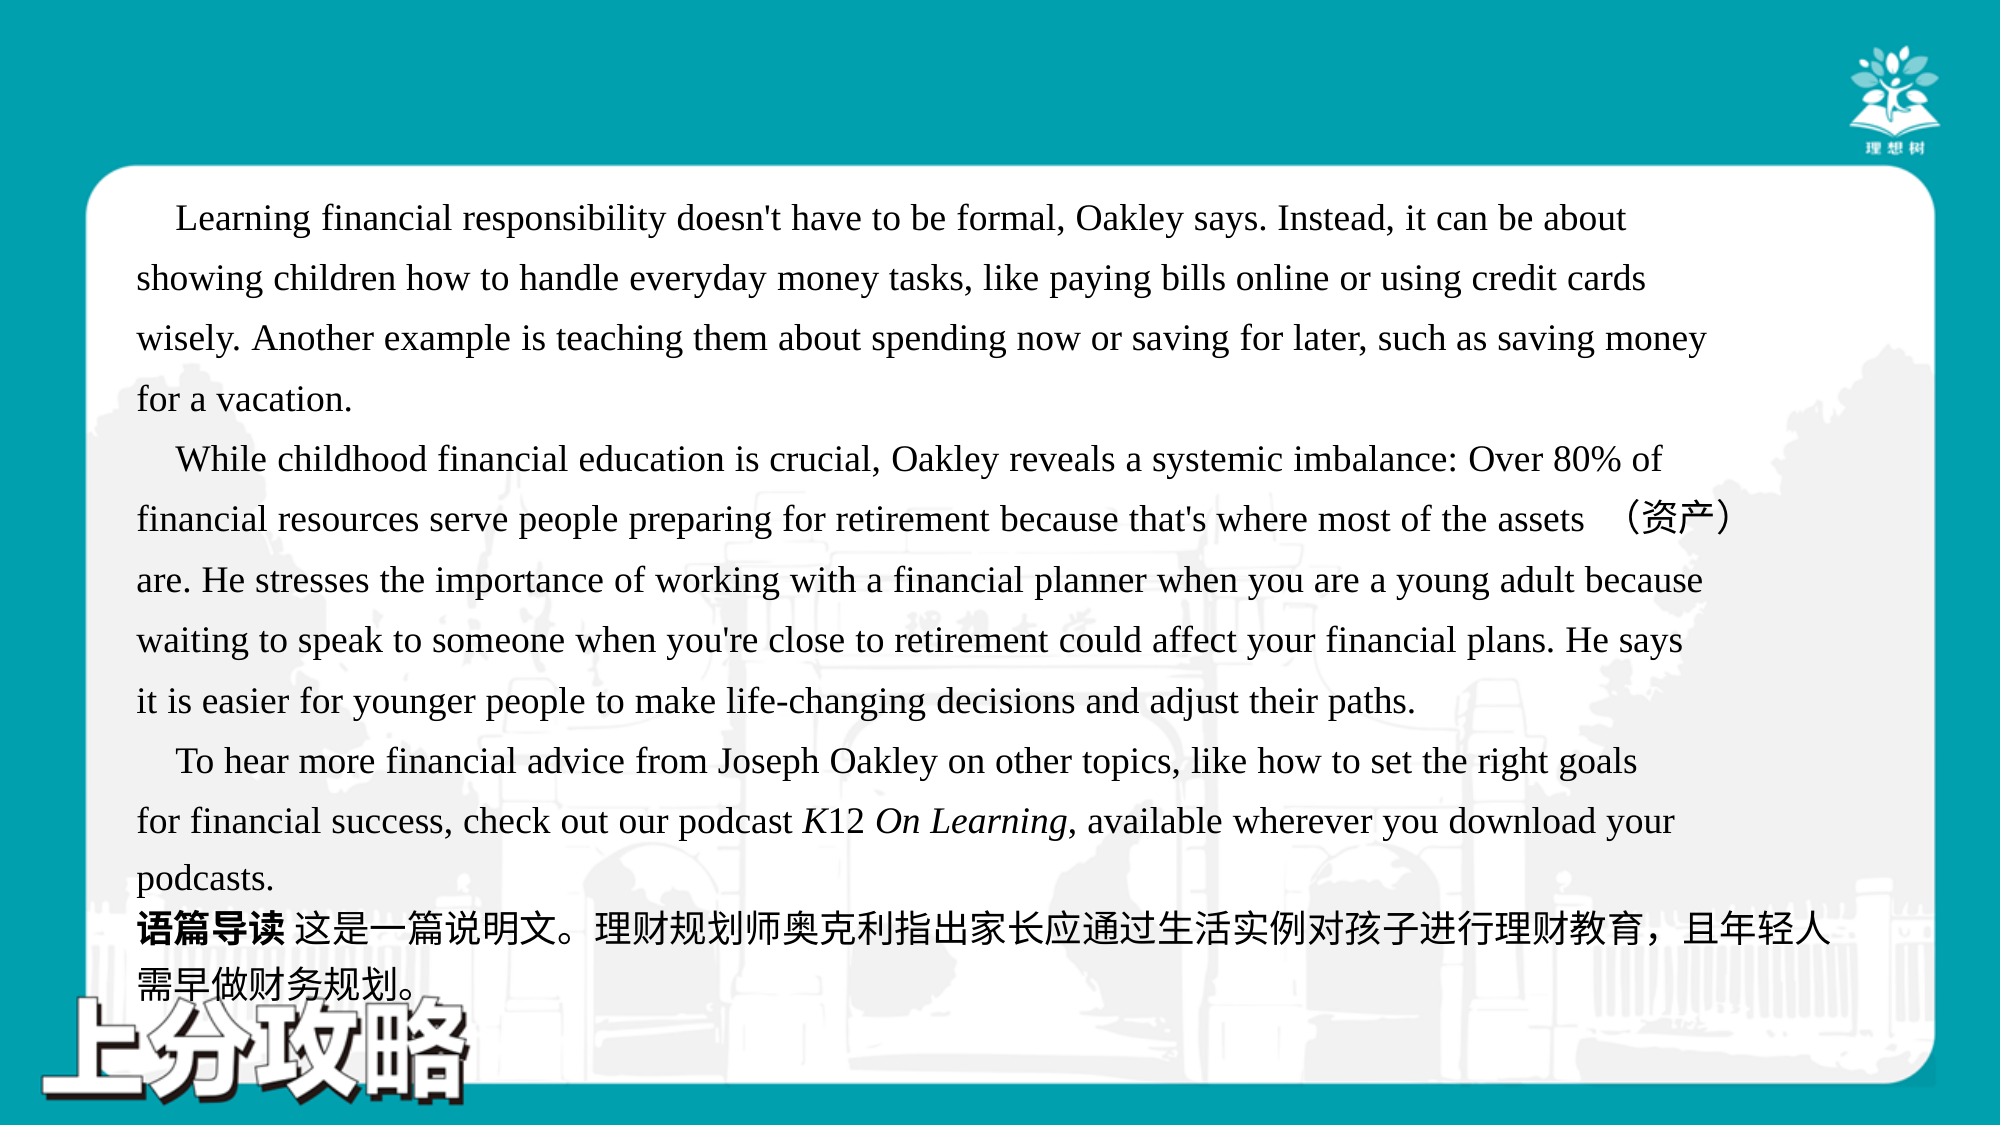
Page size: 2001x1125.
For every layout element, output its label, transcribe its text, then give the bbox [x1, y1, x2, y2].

text_box Learning financial responsibility doesn't have to be formal, Oakley says. Instead, it can be about showing children how to handle everyday money tasks, like paying bills online or using credit cards wisely. Another example is teaching them about spending now or saving for later, such as saving money for a vacation. While childhood financial education is crucial, Oakley reveals a systemic imbalance: Over 80% of financial resources serve people preparing for retirement because that's where most of the assets （资产） are. He stresses the importance of working with a financial planner when you are a young adult because waiting to speak to someone when you're close to retirement could affect your financial plans. He says it is easier for younger people to make life-changing decisions and adjust their paths. To hear more financial advice from Joseph Oakley on other topics, like how to set the right goals for financial success, check out our podcast K12 On Learning, available wherever you download your podcasts.#7 [136, 176, 1865, 889]
text_box 语篇导读 这是一篇说明文。理财规划师奥克利指出家长应通过生活实例对孩子进行理财教育，且年轻人 需早做财务规划。 [136, 889, 1865, 1001]
picture [0, 0, 2000, 1125]
